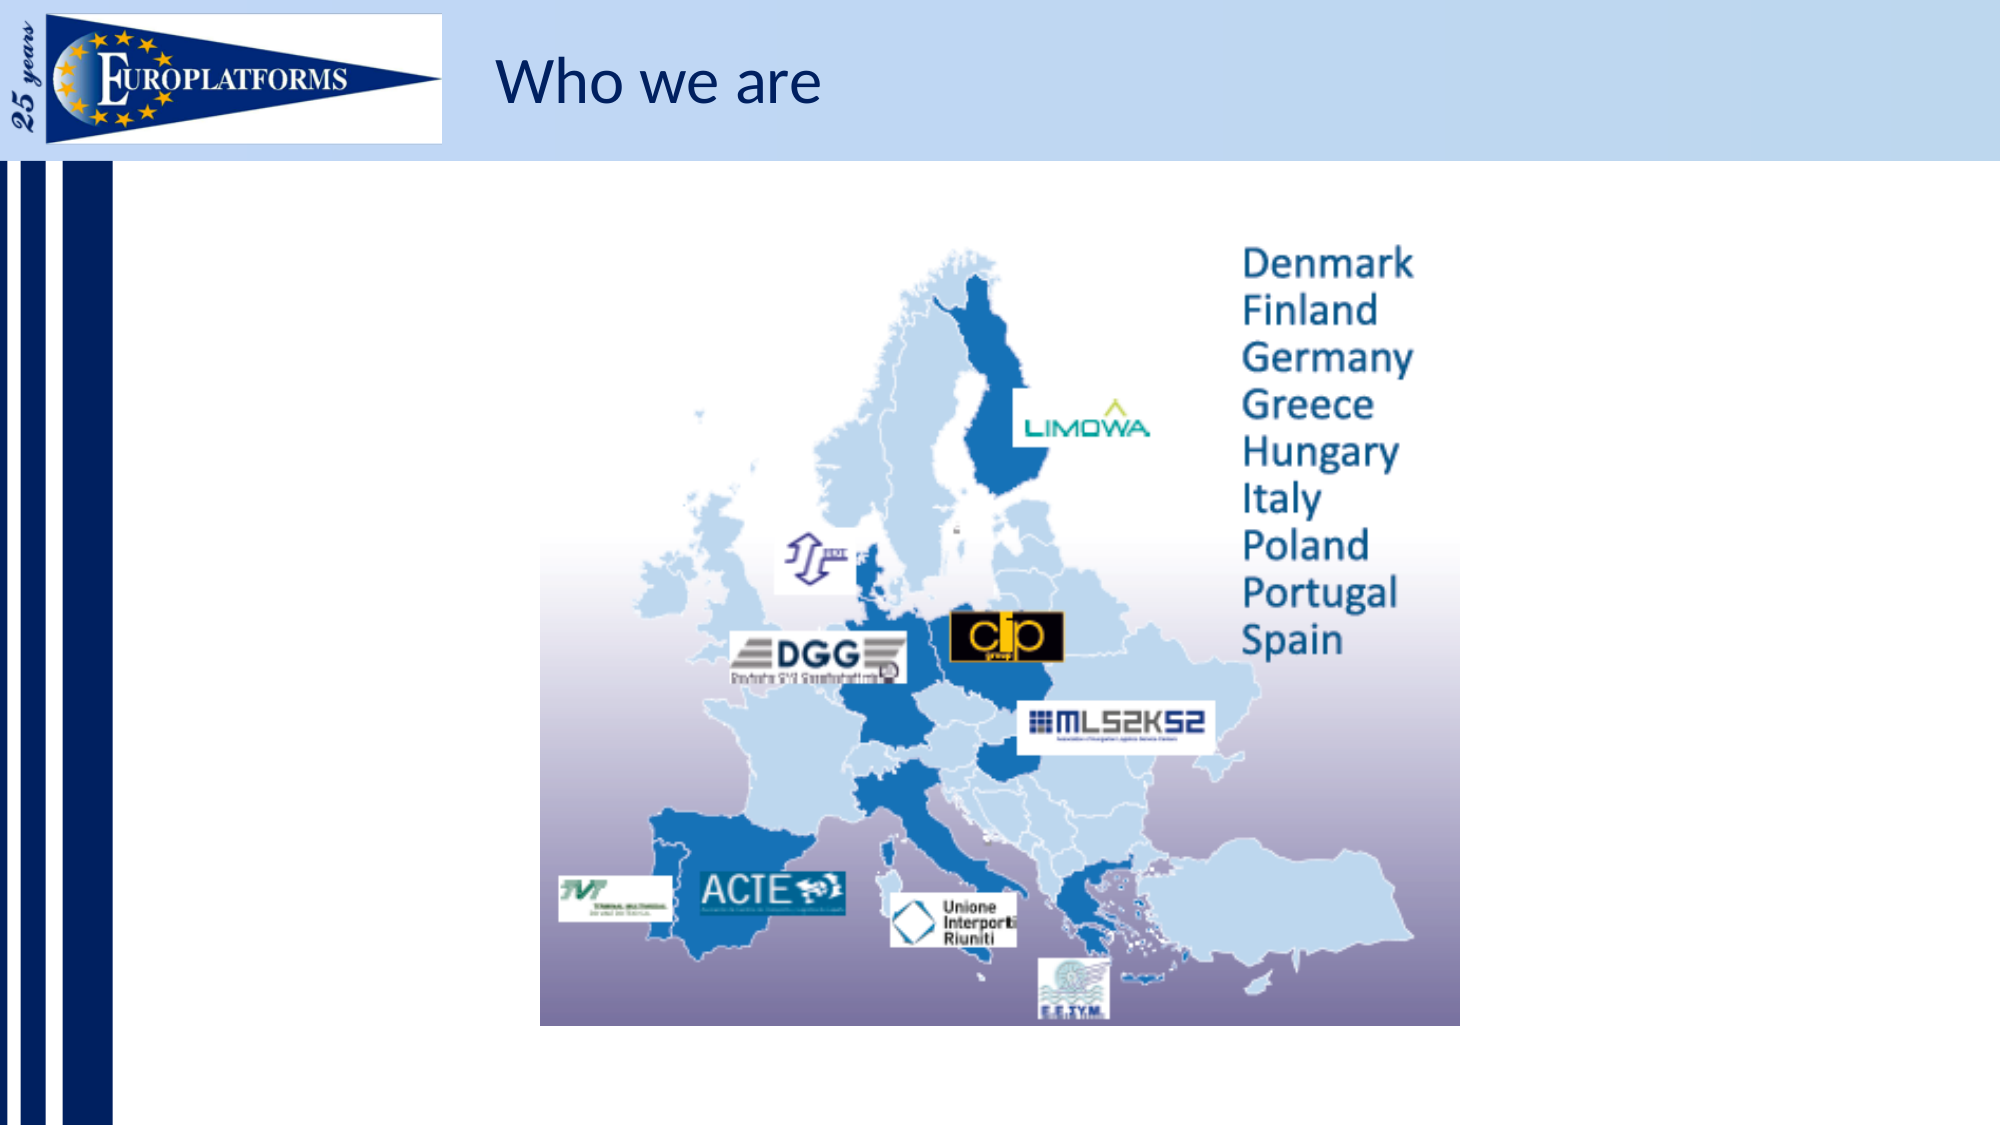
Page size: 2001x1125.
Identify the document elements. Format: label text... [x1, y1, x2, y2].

picture [0, 8, 442, 161]
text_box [0, 586, 539, 700]
text_box Who we are [480, 29, 1869, 125]
text_box [0, 0, 2000, 162]
picture [539, 203, 1460, 1027]
